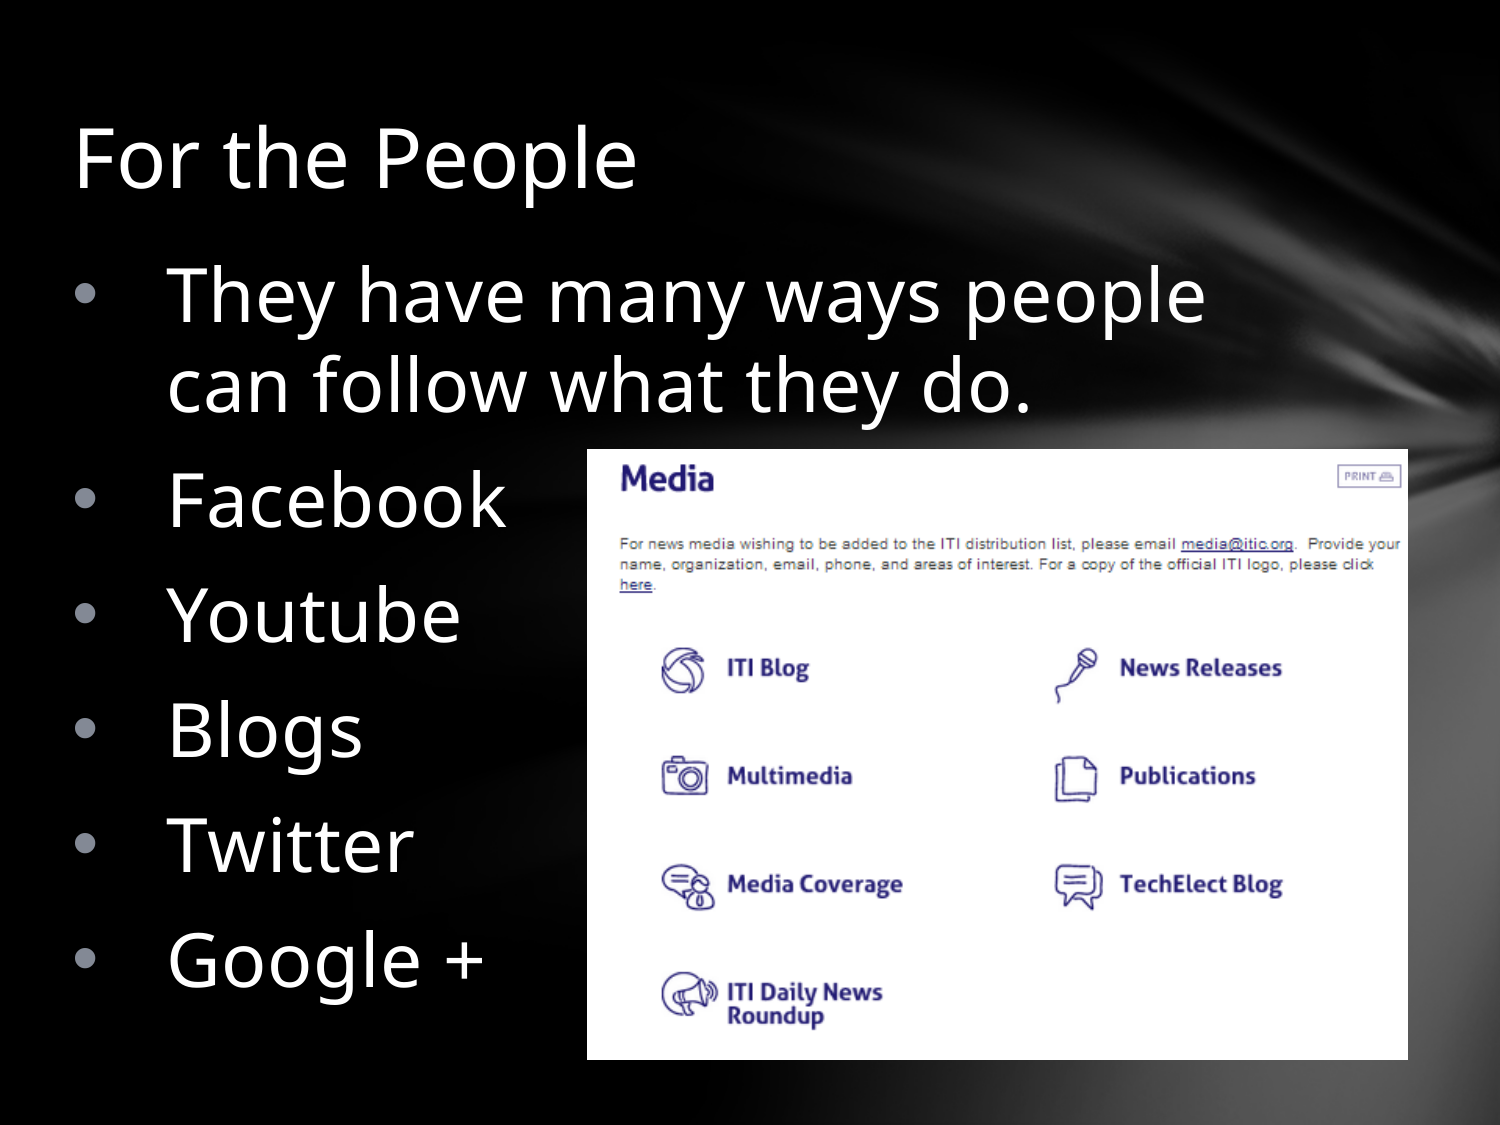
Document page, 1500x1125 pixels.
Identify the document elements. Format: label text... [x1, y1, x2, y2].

list They have many ways people can follow what they do. Facebook Youtube Blogs Twitter Google + [57, 239, 1318, 1015]
picture [587, 449, 1409, 1060]
title For the People [57, 37, 1318, 213]
